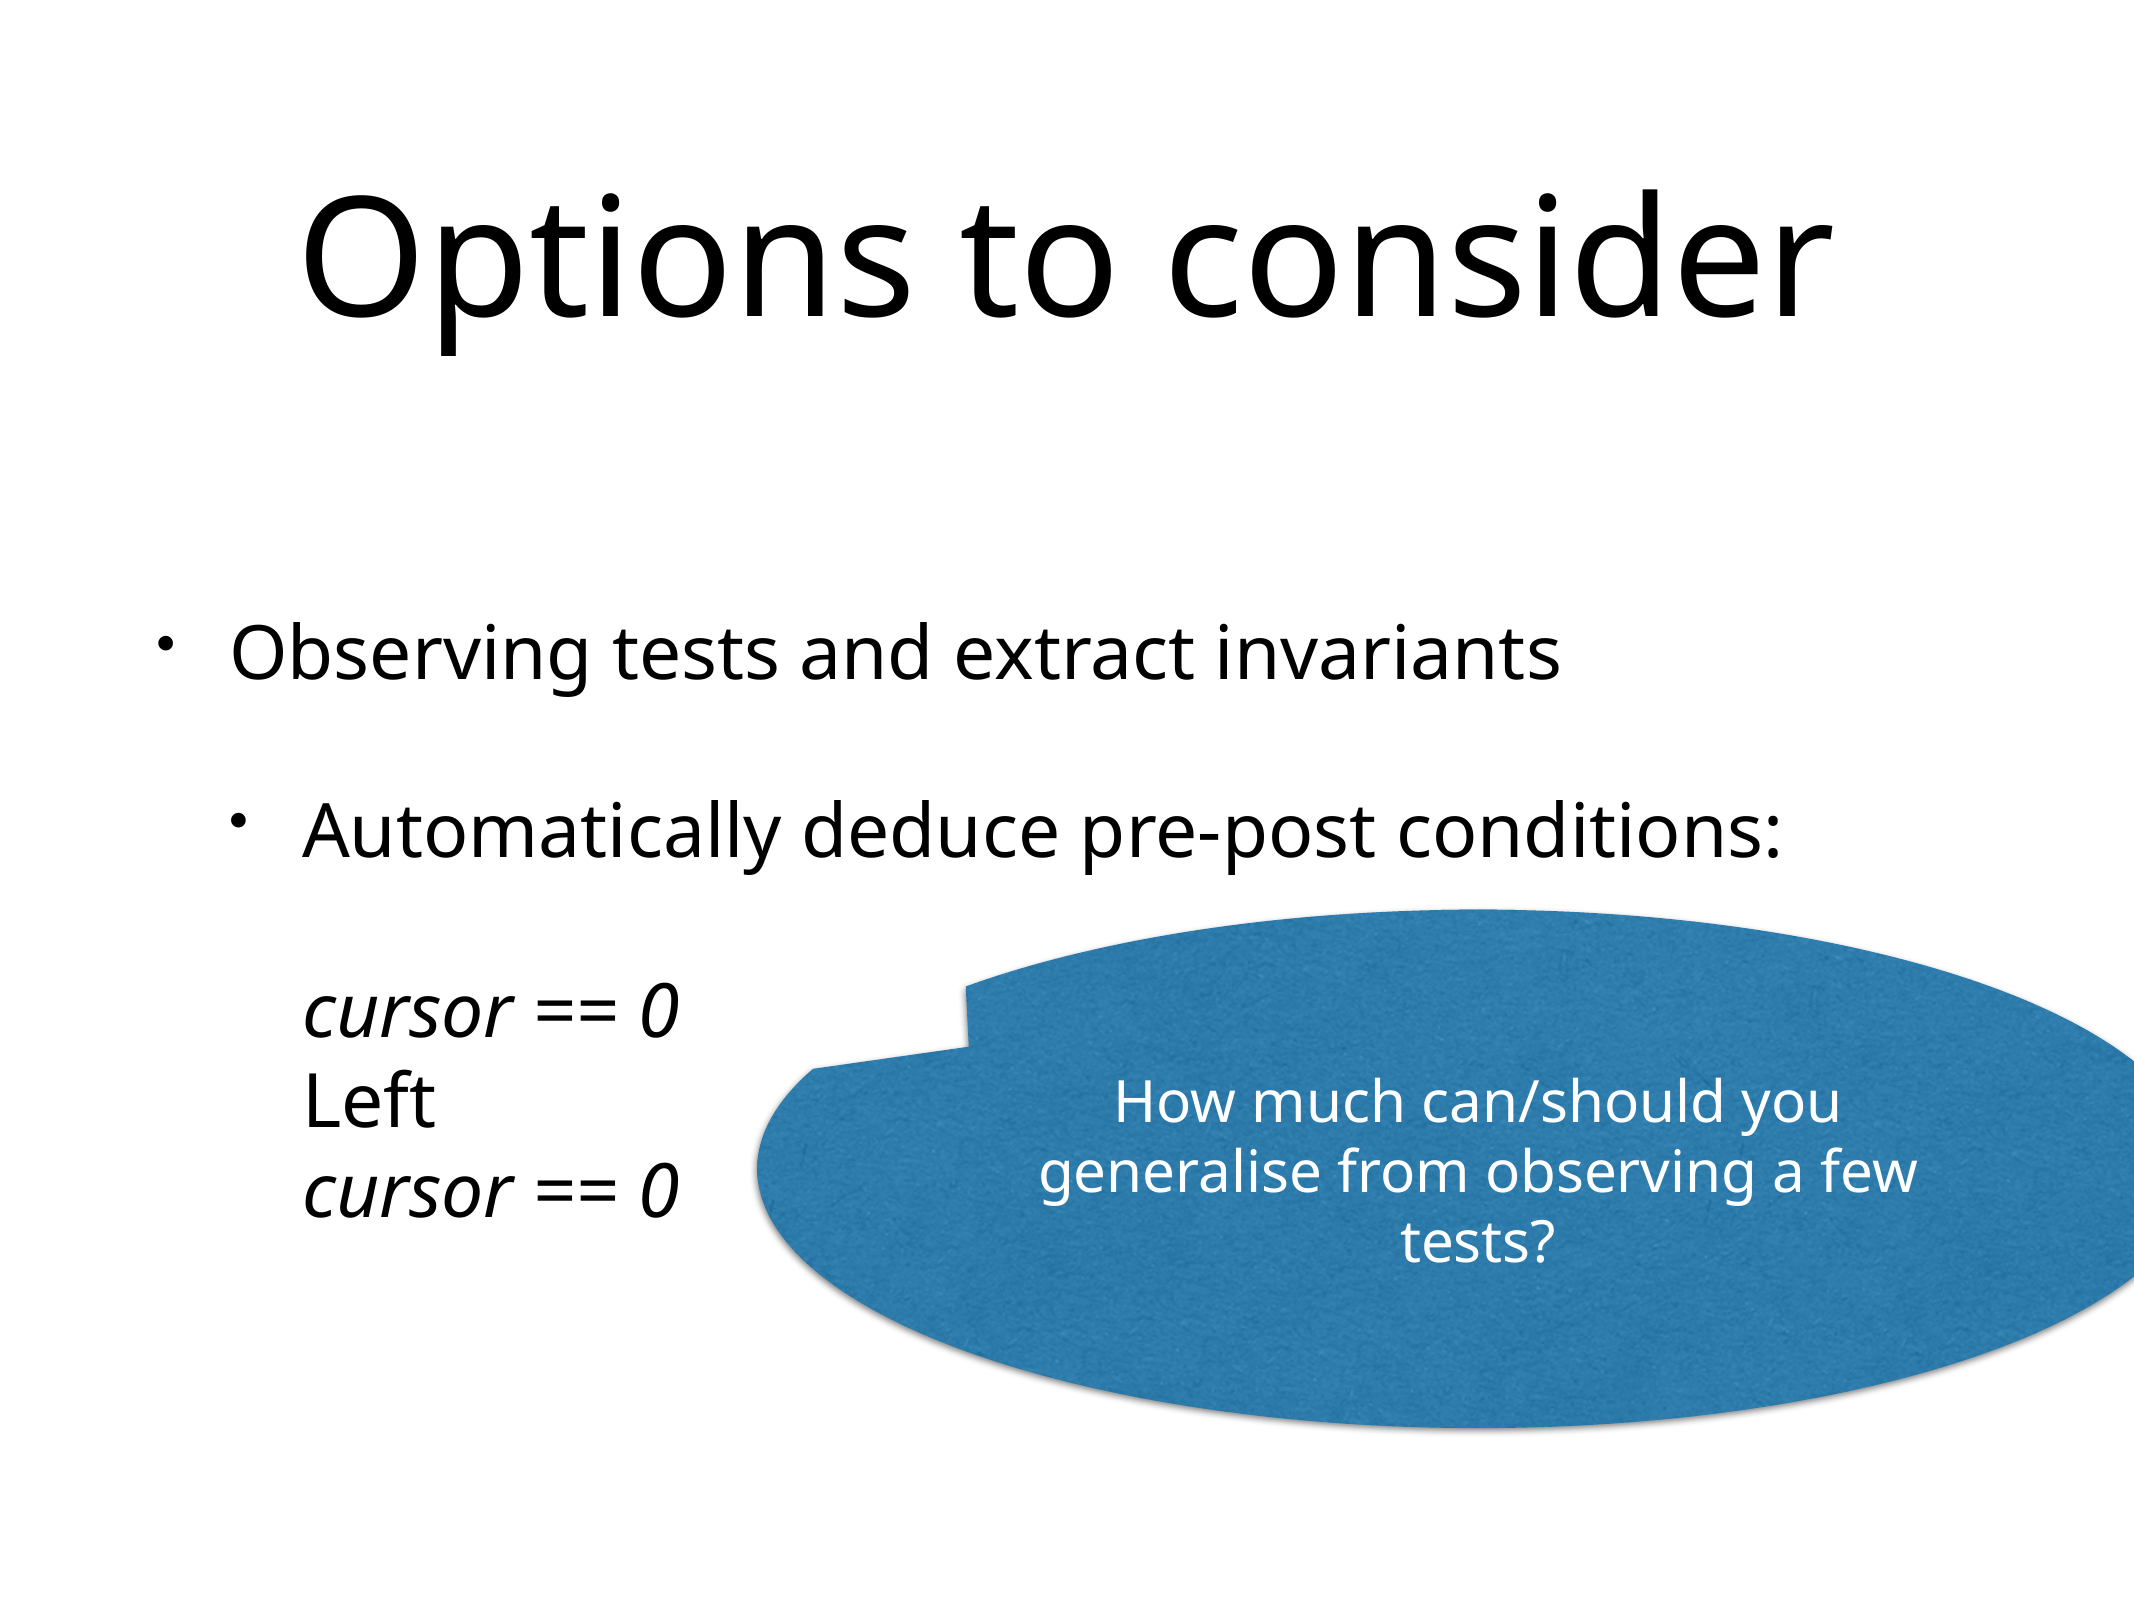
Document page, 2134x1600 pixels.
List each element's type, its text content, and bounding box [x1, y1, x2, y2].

title Options to consider [155, 72, 1978, 426]
list Observing tests and extract invariants Automatically deduce pre-post conditions: cursor == 0 Left cursor == 0 [155, 426, 1978, 1459]
text_box How much can/should you generalise from observing a few tests? [757, 909, 2134, 1429]
